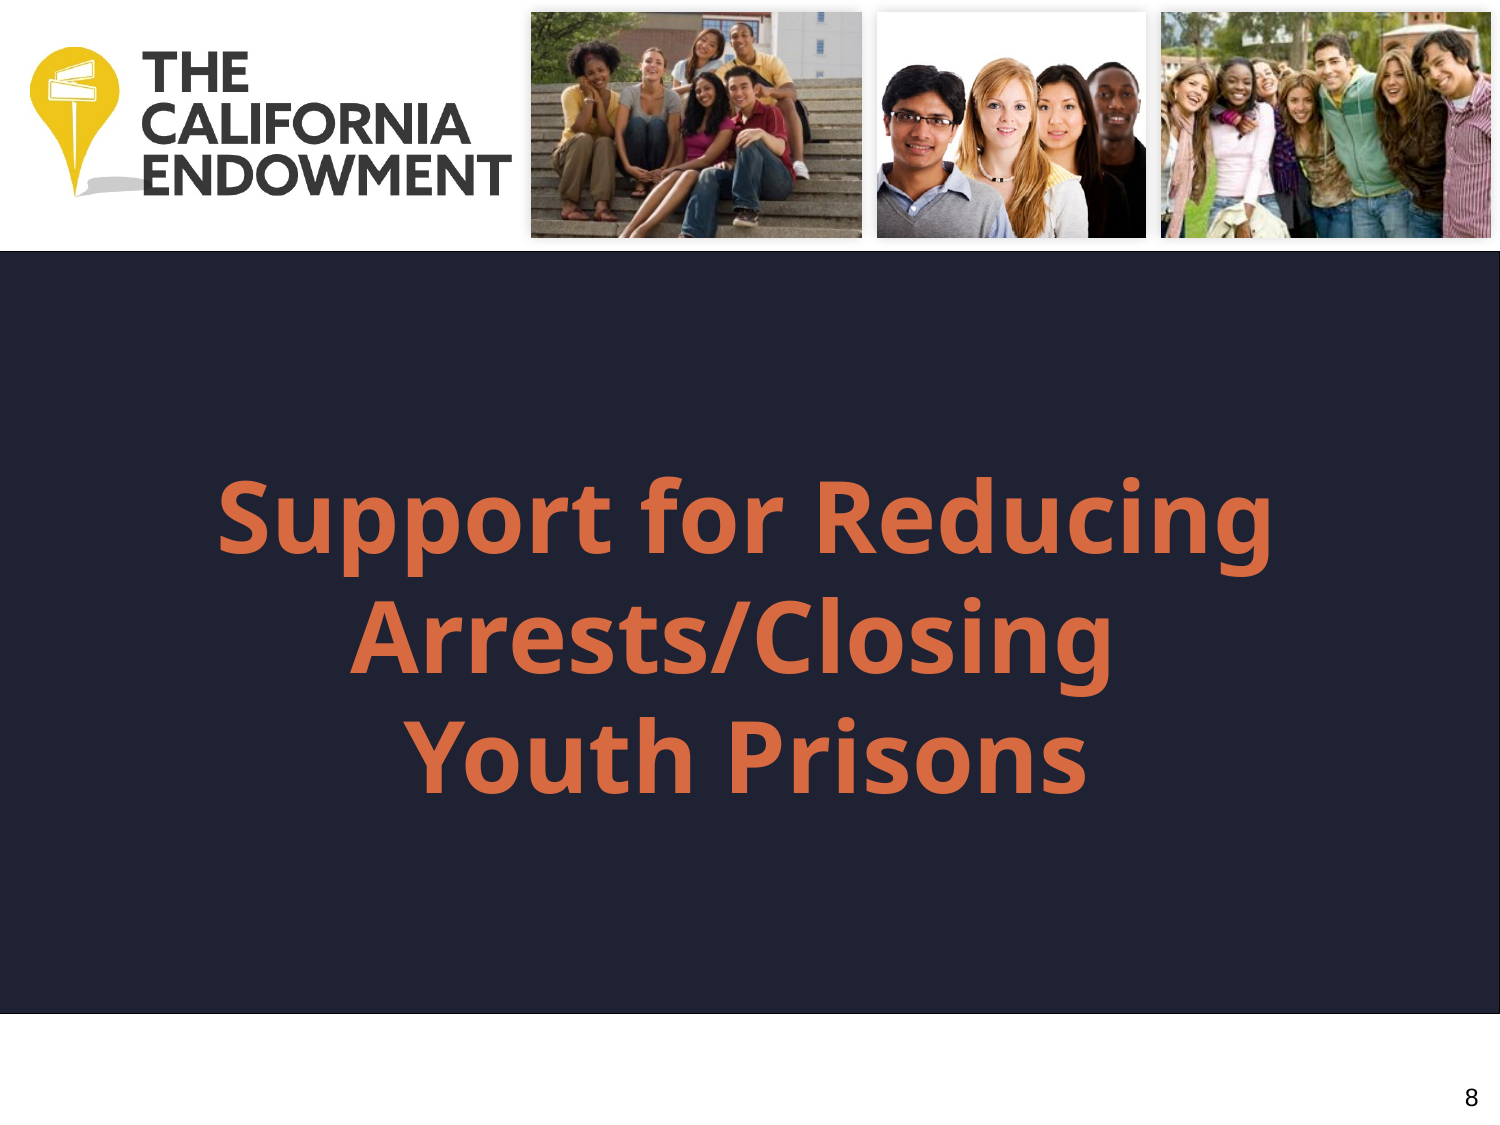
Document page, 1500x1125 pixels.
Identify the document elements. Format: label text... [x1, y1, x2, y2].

picture [531, 12, 862, 238]
list Support for Reducing Arrests/Closing Youth Prisons [28, 277, 1466, 990]
picture [1161, 12, 1491, 238]
picture [877, 12, 1146, 238]
picture [30, 47, 517, 226]
